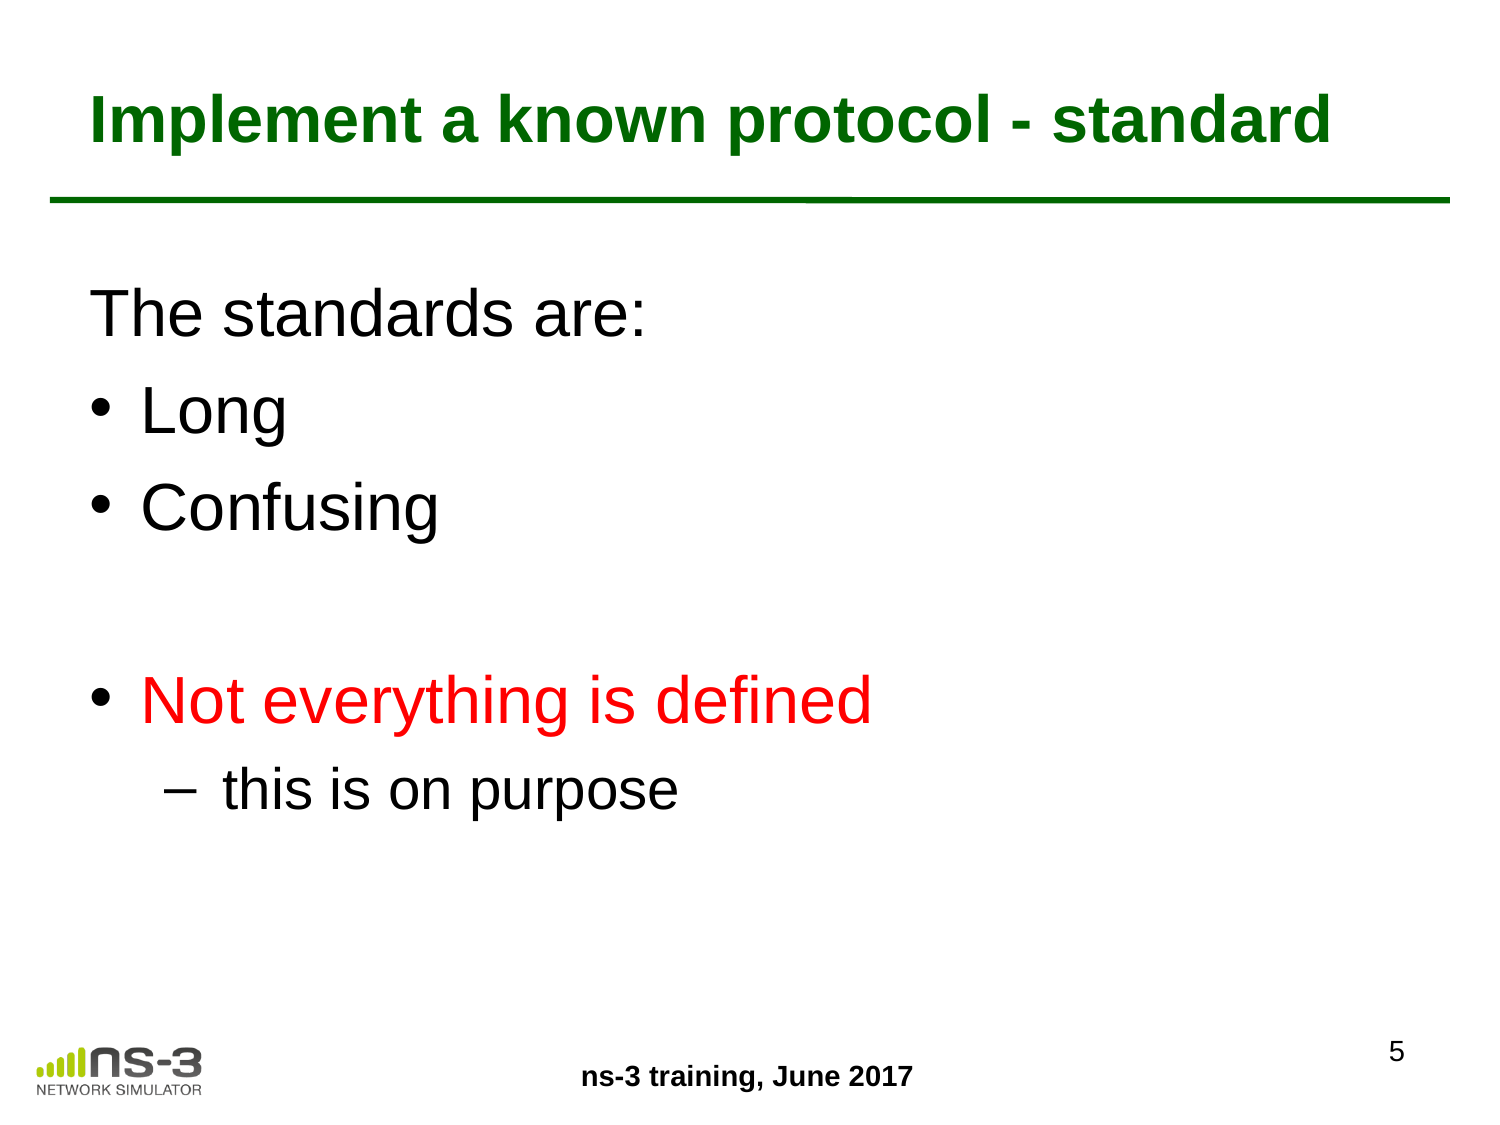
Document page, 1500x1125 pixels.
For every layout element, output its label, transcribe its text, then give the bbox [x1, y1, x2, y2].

list The standards are: Long Confusing Not everything is defined this is on purpose [74, 262, 1426, 863]
picture [24, 1017, 213, 1125]
title Implement a known protocol - standard [74, 28, 1426, 205]
slide_number 5 [1074, 1024, 1421, 1101]
footer ns-3 training, June 2017 [512, 1049, 983, 1125]
